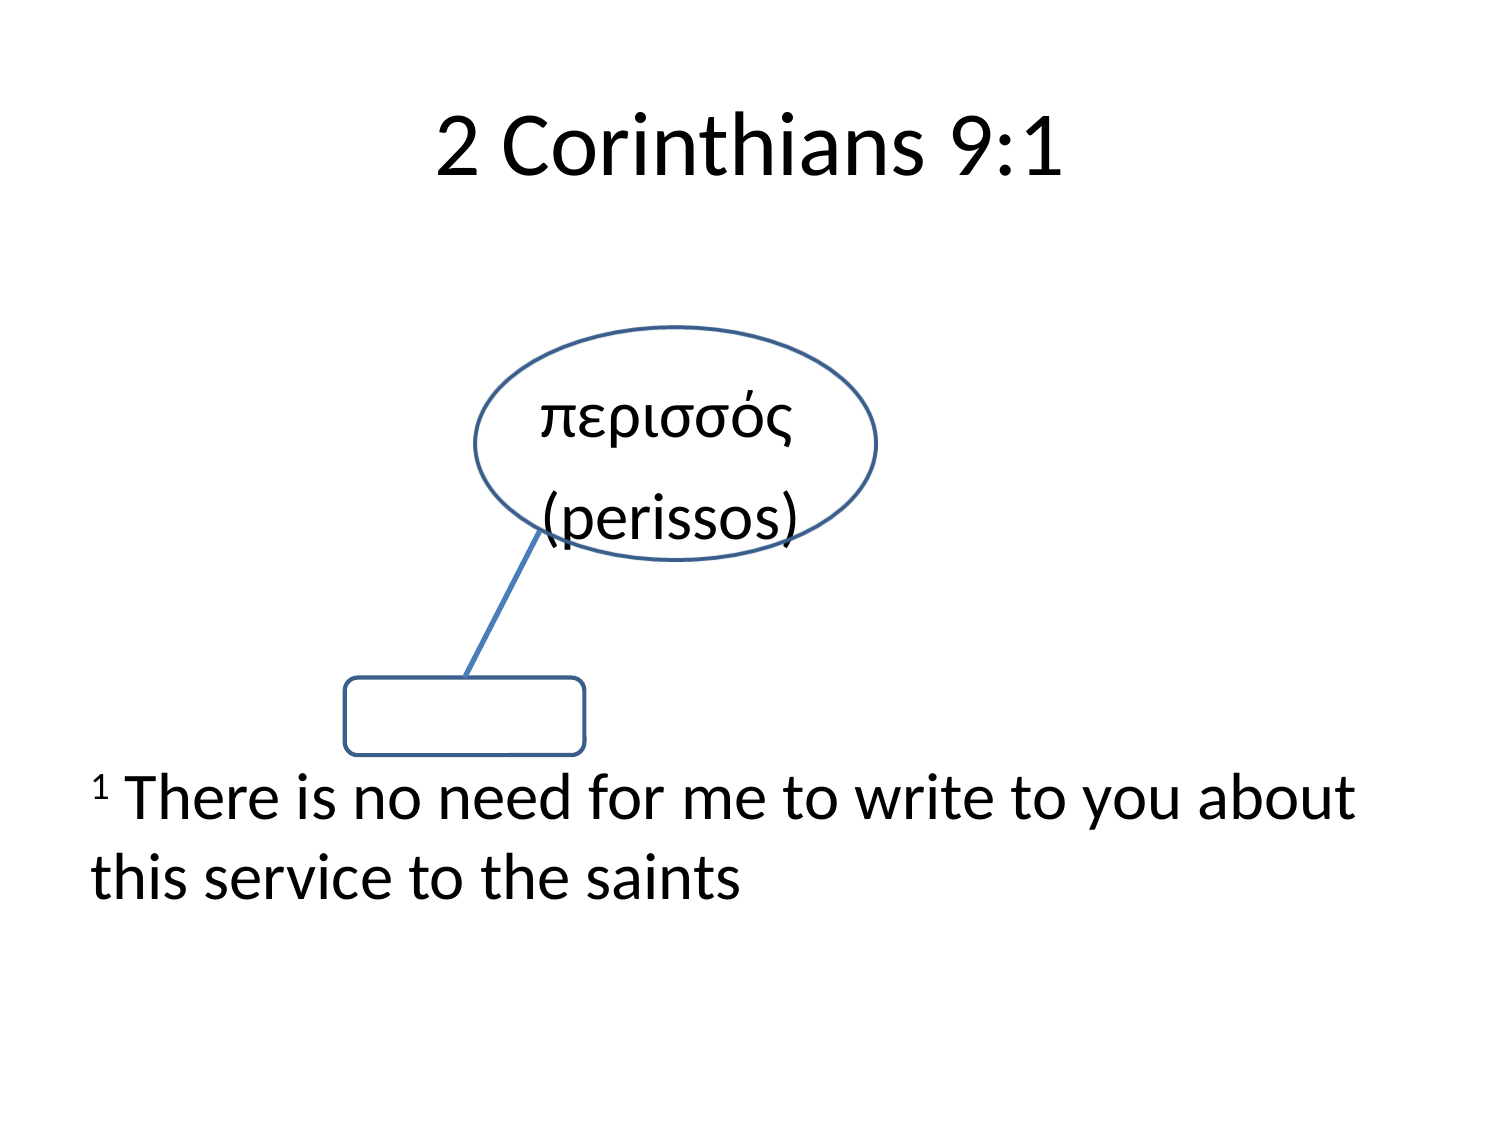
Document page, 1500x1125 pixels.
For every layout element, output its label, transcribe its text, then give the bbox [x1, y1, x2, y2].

text_box [342, 675, 587, 758]
list περισσός (perissos) 1 There is no need for me to write to you about this service to the saints [75, 262, 1425, 1005]
picture [473, 325, 878, 562]
title 2 Corinthians 9:1 [75, 45, 1425, 233]
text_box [464, 530, 540, 678]
